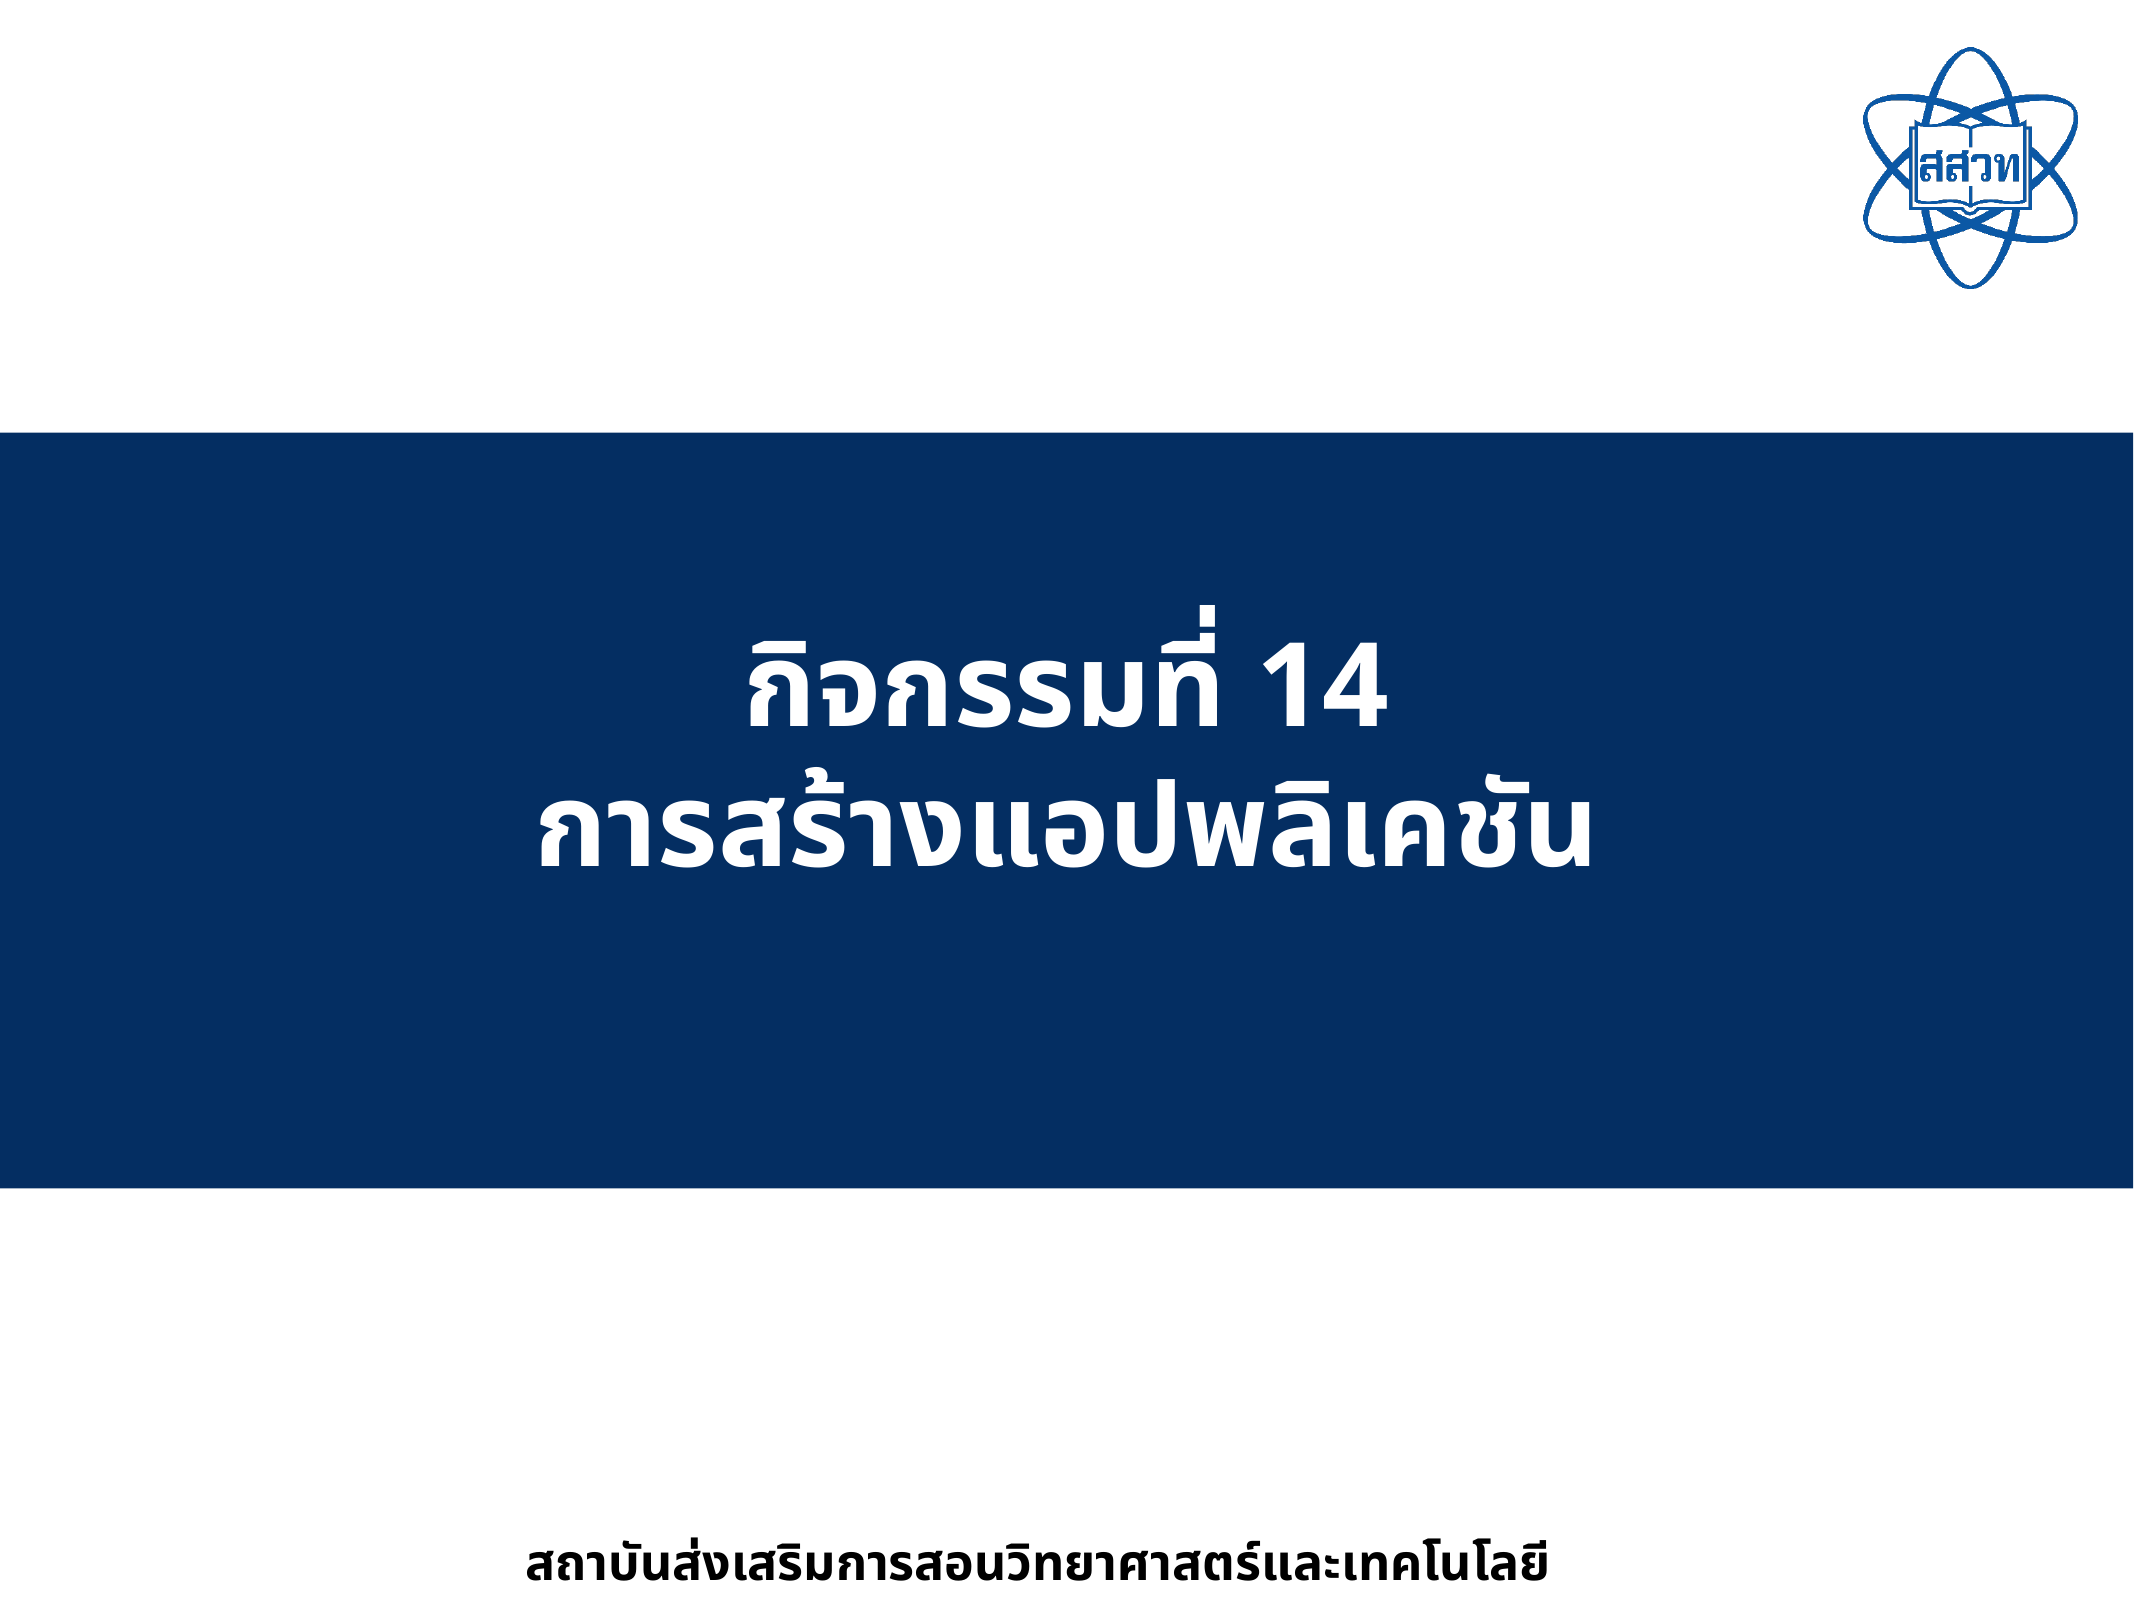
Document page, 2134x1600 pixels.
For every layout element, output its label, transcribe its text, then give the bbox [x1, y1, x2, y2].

text_box สถาบันส่งเสริมการสอนวิทยาศาสตร์และเทคโนโลยี [74, 1522, 2002, 1589]
picture [1862, 46, 2079, 290]
text_box กิจกรรมที่ 14 การสร้างแอปพลิเคชัน [208, 602, 1925, 998]
text_box [0, 432, 2134, 1189]
